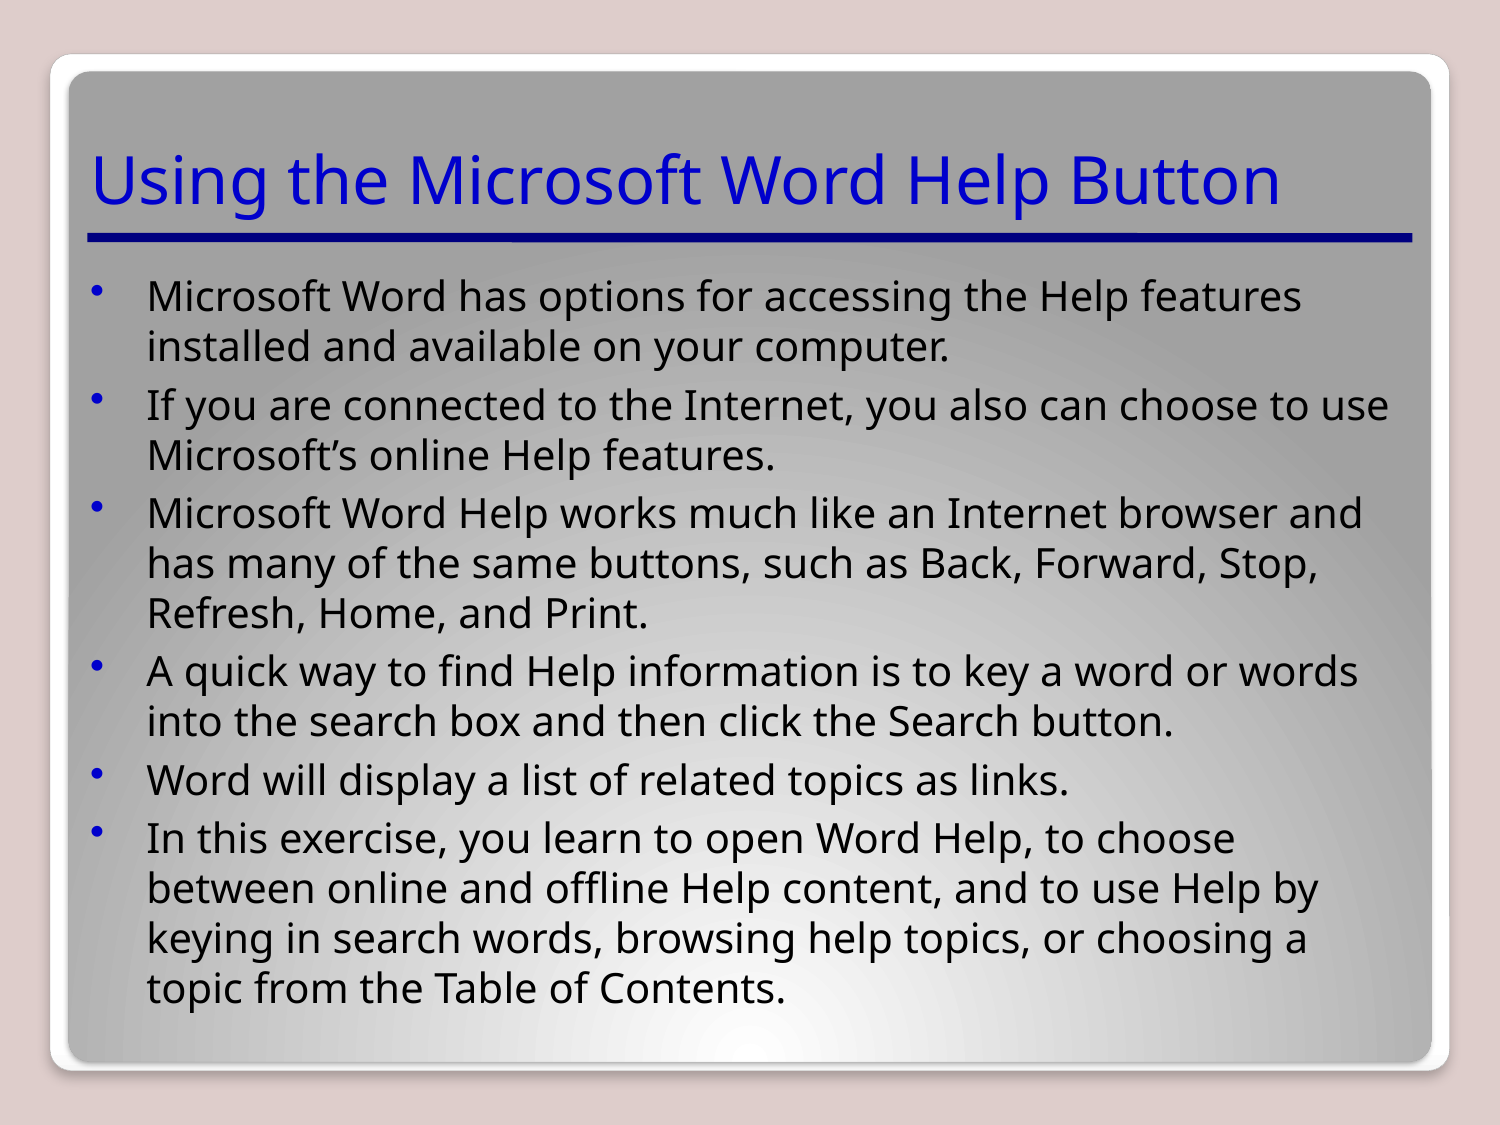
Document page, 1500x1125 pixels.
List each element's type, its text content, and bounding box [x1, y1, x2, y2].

list Microsoft Word has options for accessing the Help features installed and available on your computer. If you are connected to the Internet, you also can choose to use Microsoft’s online Help features. Microsoft Word Help works much like an Internet browser and has many of the same buttons, such as Back, Forward, Stop, Refresh, Home, and Print. A quick way to find Help information is to key a word or words into the search box and then click the Search button. Word will display a list of related topics as links. In this exercise, you learn to open Word Help, to choose between online and offline Help content, and to use Help by keying in search words, browsing help topics, or choosing a topic from the Table of Contents. [74, 262, 1426, 1063]
title Using the Microsoft Word Help Button [74, 74, 1426, 226]
